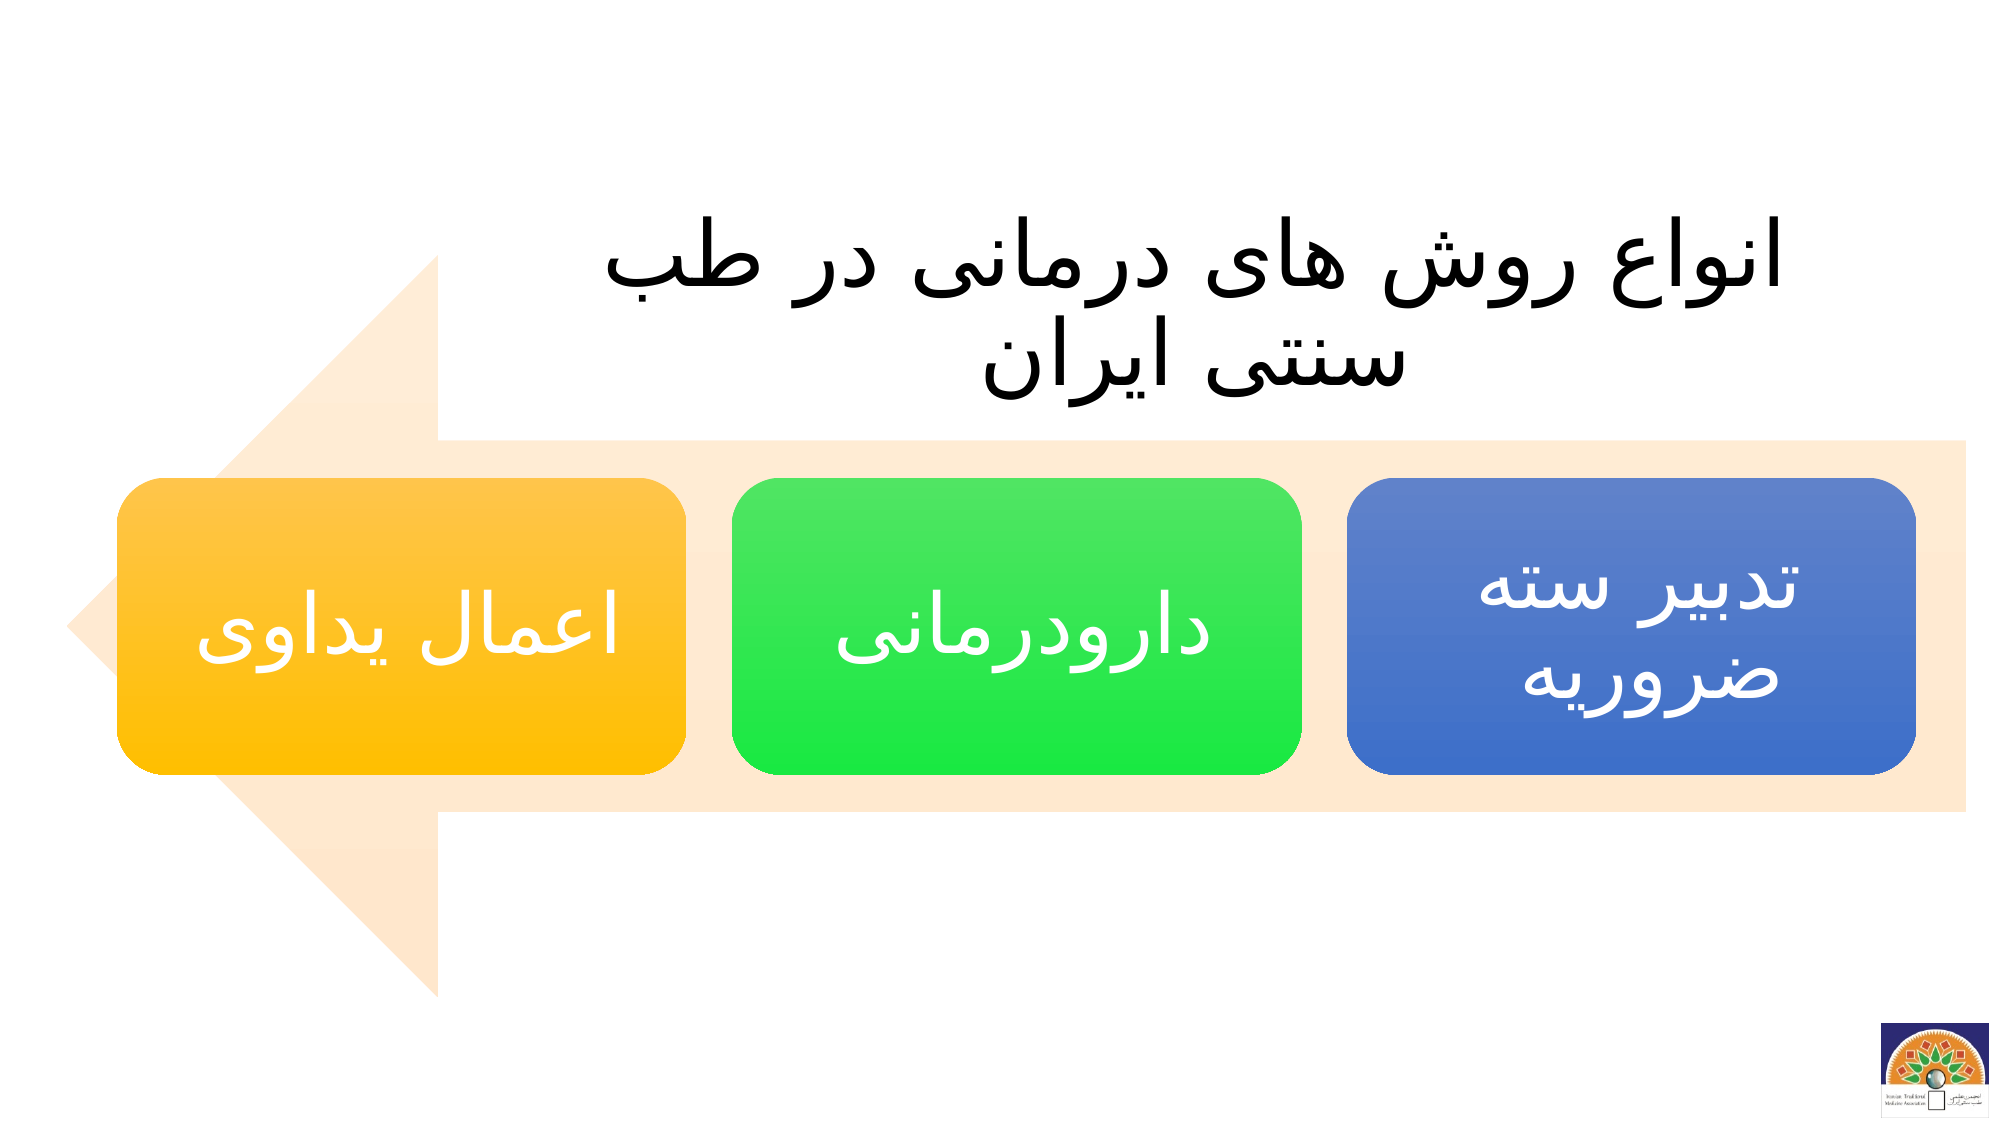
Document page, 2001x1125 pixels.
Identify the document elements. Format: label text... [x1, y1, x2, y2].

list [66, 254, 1967, 998]
picture [1881, 1023, 1990, 1118]
title انواع روش های درمانی در طب سنتی ایران [476, 178, 1916, 254]
